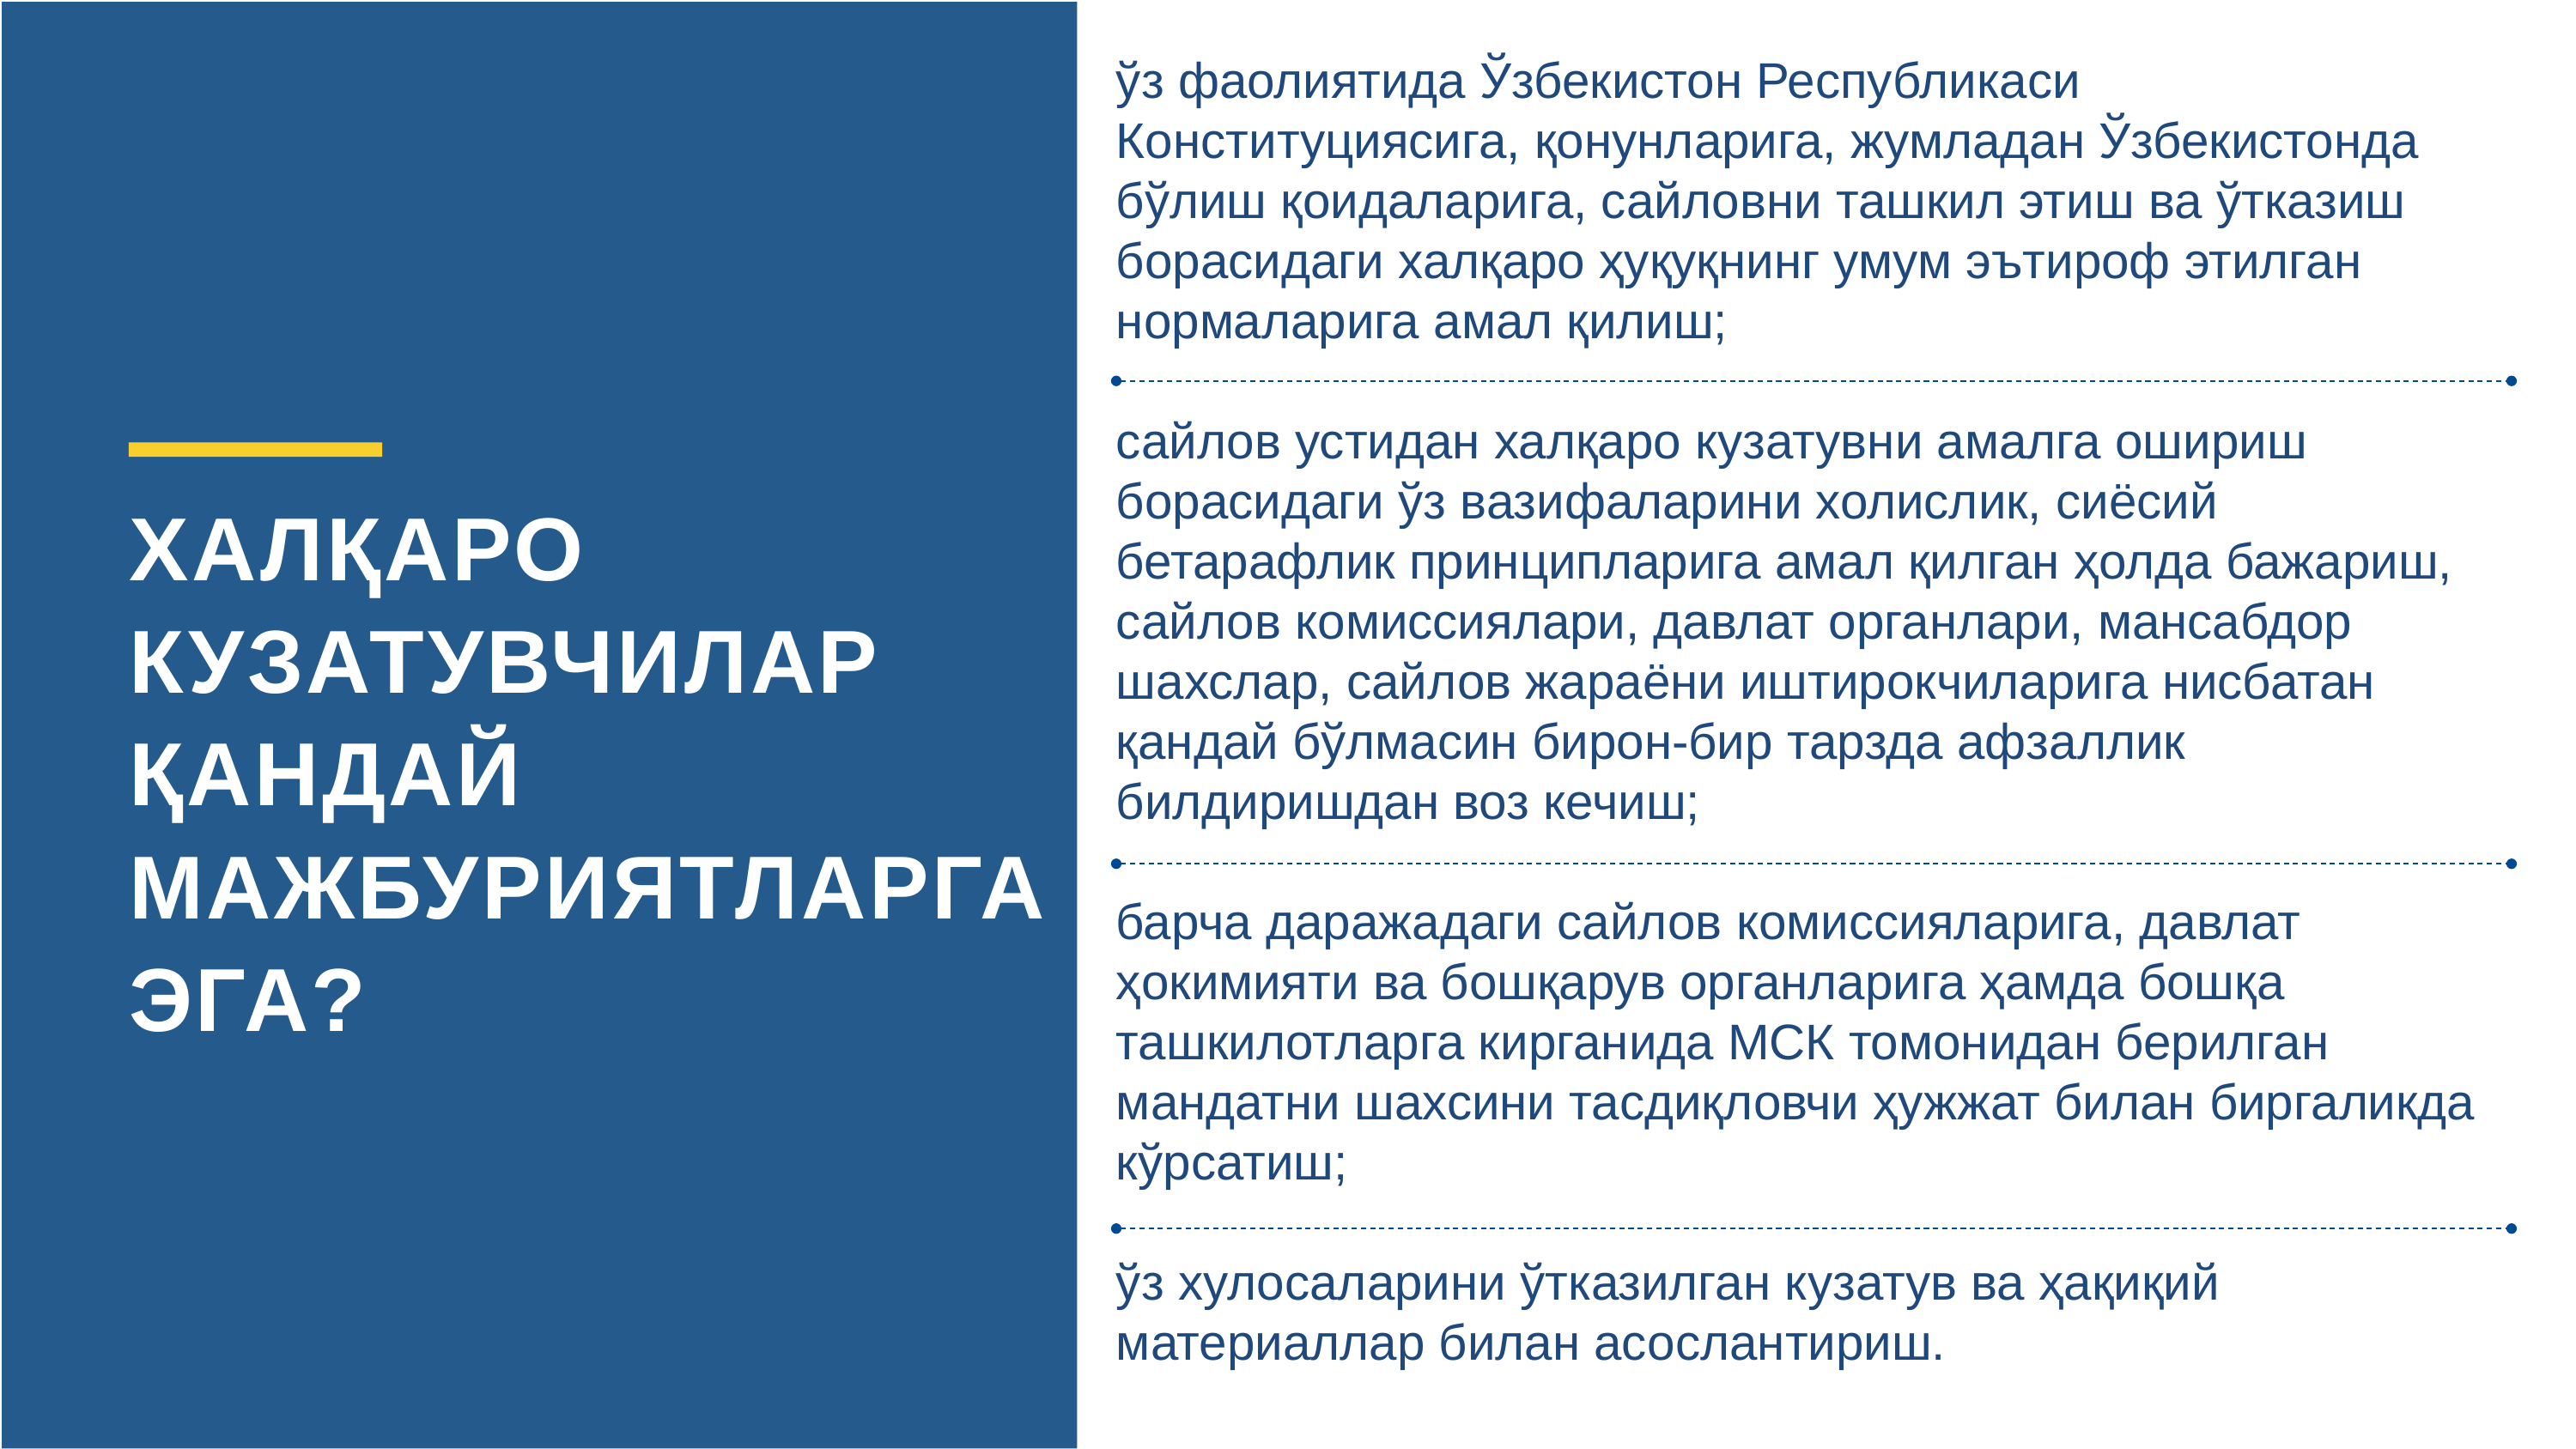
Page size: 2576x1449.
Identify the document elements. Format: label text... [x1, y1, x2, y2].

text_box ўз фаолиятида Ўзбекистон Республикаси Конституциясига, қонунларига, жумладан Ўзбекистонда бўлиш қоидаларига, сайловни ташкил этиш ва ўтказиш борасидаги халқаро ҳуқуқнинг умум эътироф этилган нормаларига амал қилиш; сайлов устидан халқаро кузатувни амалга ошириш борасидаги ўз вазифаларини холислик, сиёсий бетарафлик принципларига амал қилган ҳолда бажариш, сайлов комиссиялари, давлат органлари, мансабдор шахслар, сайлов жараёни иштирокчиларига нисбатан қандай бўлмасин бирон-бир тарзда афзаллик билдиришдан воз кечиш; барча даражадаги сайлов комиссияларига, давлат ҳокимияти ва бошқарув органларига ҳамда бошқа ташкилотларга кирганида МСК томонидан берилган мандатни шахсини тасдиқловчи ҳужжат билан биргаликда кўрсатиш; ўз хулосаларини ўтказилган кузатув ва ҳақиқий материаллар билан асослантириш. [1115, 388, 2512, 863]
text_box [2, 2, 1078, 1449]
text_box ХАЛҚАРО КУЗАТУВЧИЛАР ҚАНДАЙ МАЖБУРИЯТЛАРГА ЭГА? [128, 485, 1078, 1050]
text_box [128, 442, 383, 458]
text_box ўз фаолиятида Ўзбекистон Республикаси Конституциясига, қонунларига, жумладан Ўзбекистонда бўлиш қоидаларига, сайловни ташкил этиш ва ўтказиш борасидаги халқаро ҳуқуқнинг умум эътироф этилган нормаларига амал қилиш; сайлов устидан халқаро кузатувни амалга ошириш борасидаги ўз вазифаларини холислик, сиёсий бетарафлик принципларига амал қилган ҳолда бажариш, сайлов комиссиялари, давлат органлари, мансабдор шахслар, сайлов жараёни иштирокчиларига нисбатан қандай бўлмасин бирон-бир тарзда афзаллик билдиришдан воз кечиш; барча даражадаги сайлов комиссияларига, давлат ҳокимияти ва бошқарув органларига ҳамда бошқа ташкилотларга кирганида МСК томонидан берилган мандатни шахсини тасдиқловчи ҳужжат билан биргаликда кўрсатиш; ўз хулосаларини ўтказилган кузатув ва ҳақиқий материаллар билан асослантириш. [1115, 871, 2512, 1228]
text_box ўз фаолиятида Ўзбекистон Республикаси Конституциясига, қонунларига, жумладан Ўзбекистонда бўлиш қоидаларига, сайловни ташкил этиш ва ўтказиш борасидаги халқаро ҳуқуқнинг умум эътироф этилган нормаларига амал қилиш; сайлов устидан халқаро кузатувни амалга ошириш борасидаги ўз вазифаларини холислик, сиёсий бетарафлик принципларига амал қилган ҳолда бажариш, сайлов комиссиялари, давлат органлари, мансабдор шахслар, сайлов жараёни иштирокчиларига нисбатан қандай бўлмасин бирон-бир тарзда афзаллик билдиришдан воз кечиш; барча даражадаги сайлов комиссияларига, давлат ҳокимияти ва бошқарув органларига ҳамда бошқа ташкилотларга кирганида МСК томонидан берилган мандатни шахсини тасдиқловчи ҳужжат билан биргаликда кўрсатиш; ўз хулосаларини ўтказилган кузатув ва ҳақиқий материаллар билан асослантириш. [1115, 1236, 2512, 1370]
text_box ўз фаолиятида Ўзбекистон Республикаси Конституциясига, қонунларига, жумладан Ўзбекистонда бўлиш қоидаларига, сайловни ташкил этиш ва ўтказиш борасидаги халқаро ҳуқуқнинг умум эътироф этилган нормаларига амал қилиш; сайлов устидан халқаро кузатувни амалга ошириш борасидаги ўз вазифаларини холислик, сиёсий бетарафлик принципларига амал қилган ҳолда бажариш, сайлов комиссиялари, давлат органлари, мансабдор шахслар, сайлов жараёни иштирокчиларига нисбатан қандай бўлмасин бирон-бир тарзда афзаллик билдиришдан воз кечиш; барча даражадаги сайлов комиссияларига, давлат ҳокимияти ва бошқарув органларига ҳамда бошқа ташкилотларга кирганида МСК томонидан берилган мандатни шахсини тасдиқловчи ҳужжат билан биргаликда кўрсатиш; ўз хулосаларини ўтказилган кузатув ва ҳақиқий материаллар билан асослантириш. [1115, 48, 2512, 380]
